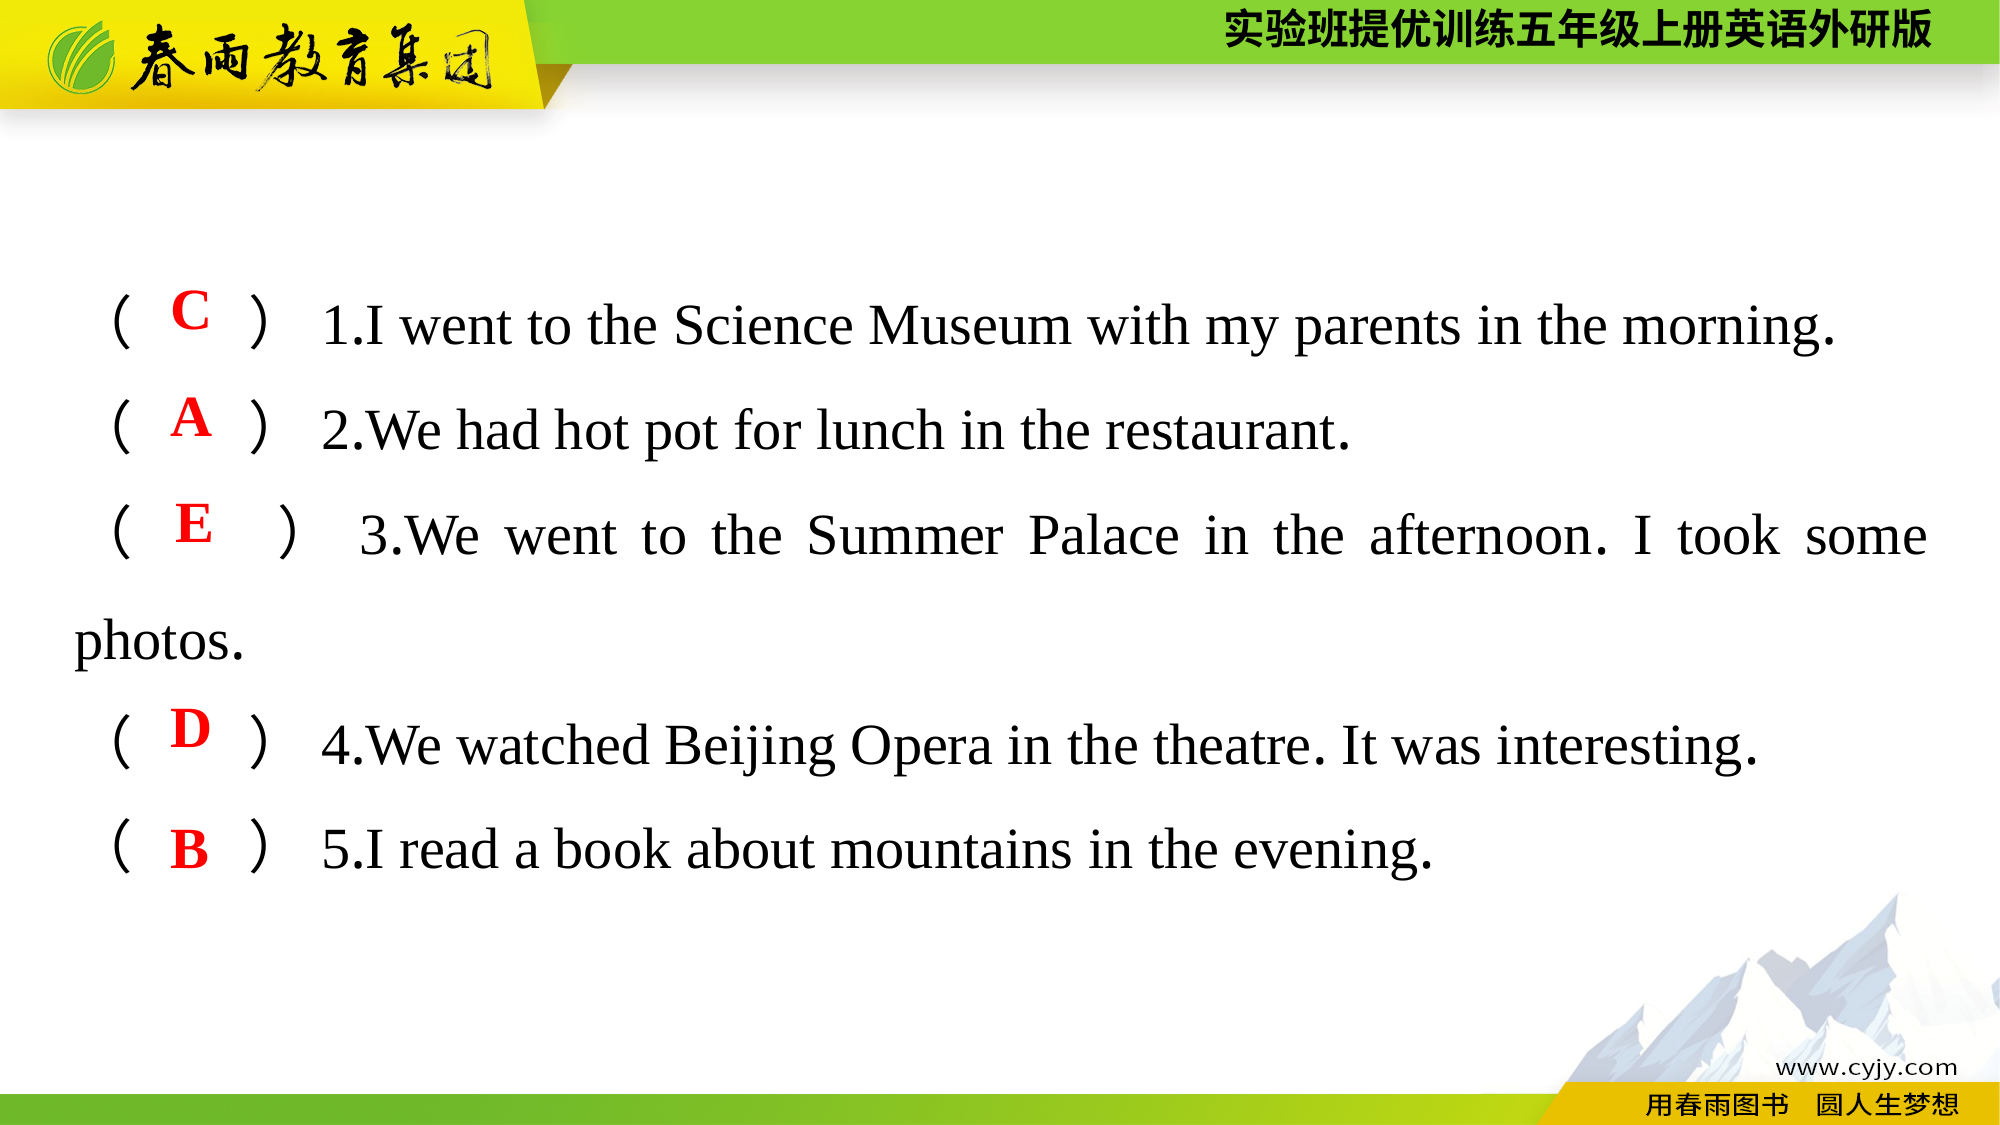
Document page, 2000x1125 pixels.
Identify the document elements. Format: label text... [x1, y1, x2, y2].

text_box D [155, 681, 228, 767]
text_box A [156, 370, 228, 456]
text_box C [156, 264, 228, 349]
picture [0, 0, 2000, 1125]
text_box B [155, 767, 225, 888]
text_box E [160, 476, 230, 562]
list （ ）1.I went to the Science Museum with my parents in the morning. （ ）2.We had hot pot for lunch in the restaurant. （ ）3.We went to the Summer Palace in the afternoon. I took some photos. （ ）4.We watched Beijing Opera in the theatre. It was interesting. （ ）5.I read a book about mountains in the evening. [59, 243, 1944, 882]
